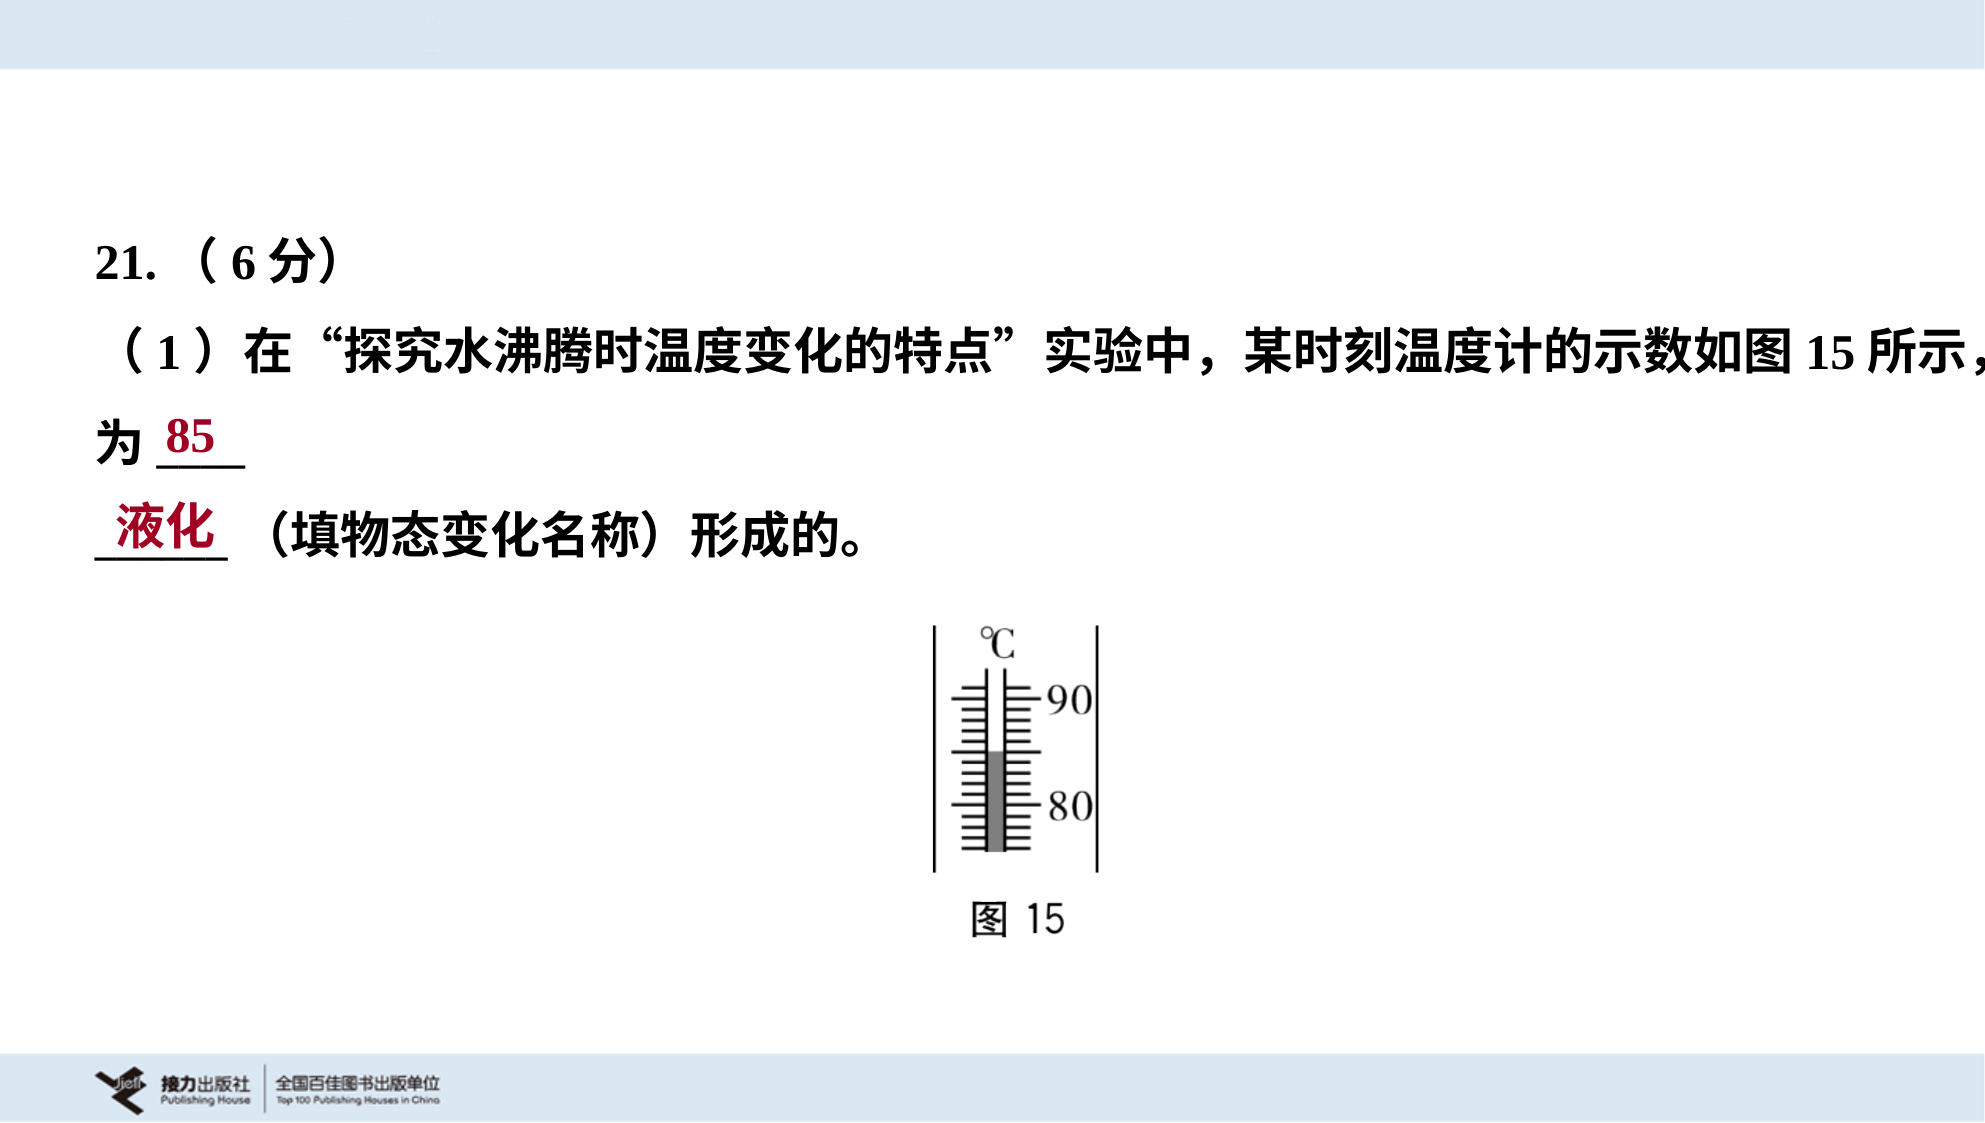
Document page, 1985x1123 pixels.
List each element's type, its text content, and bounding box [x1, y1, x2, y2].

picture [0, 0, 1985, 1122]
text_box 液化 [97, 466, 234, 555]
text_box 85 [147, 375, 234, 463]
text_box 21.（6分） [94, 202, 1892, 290]
